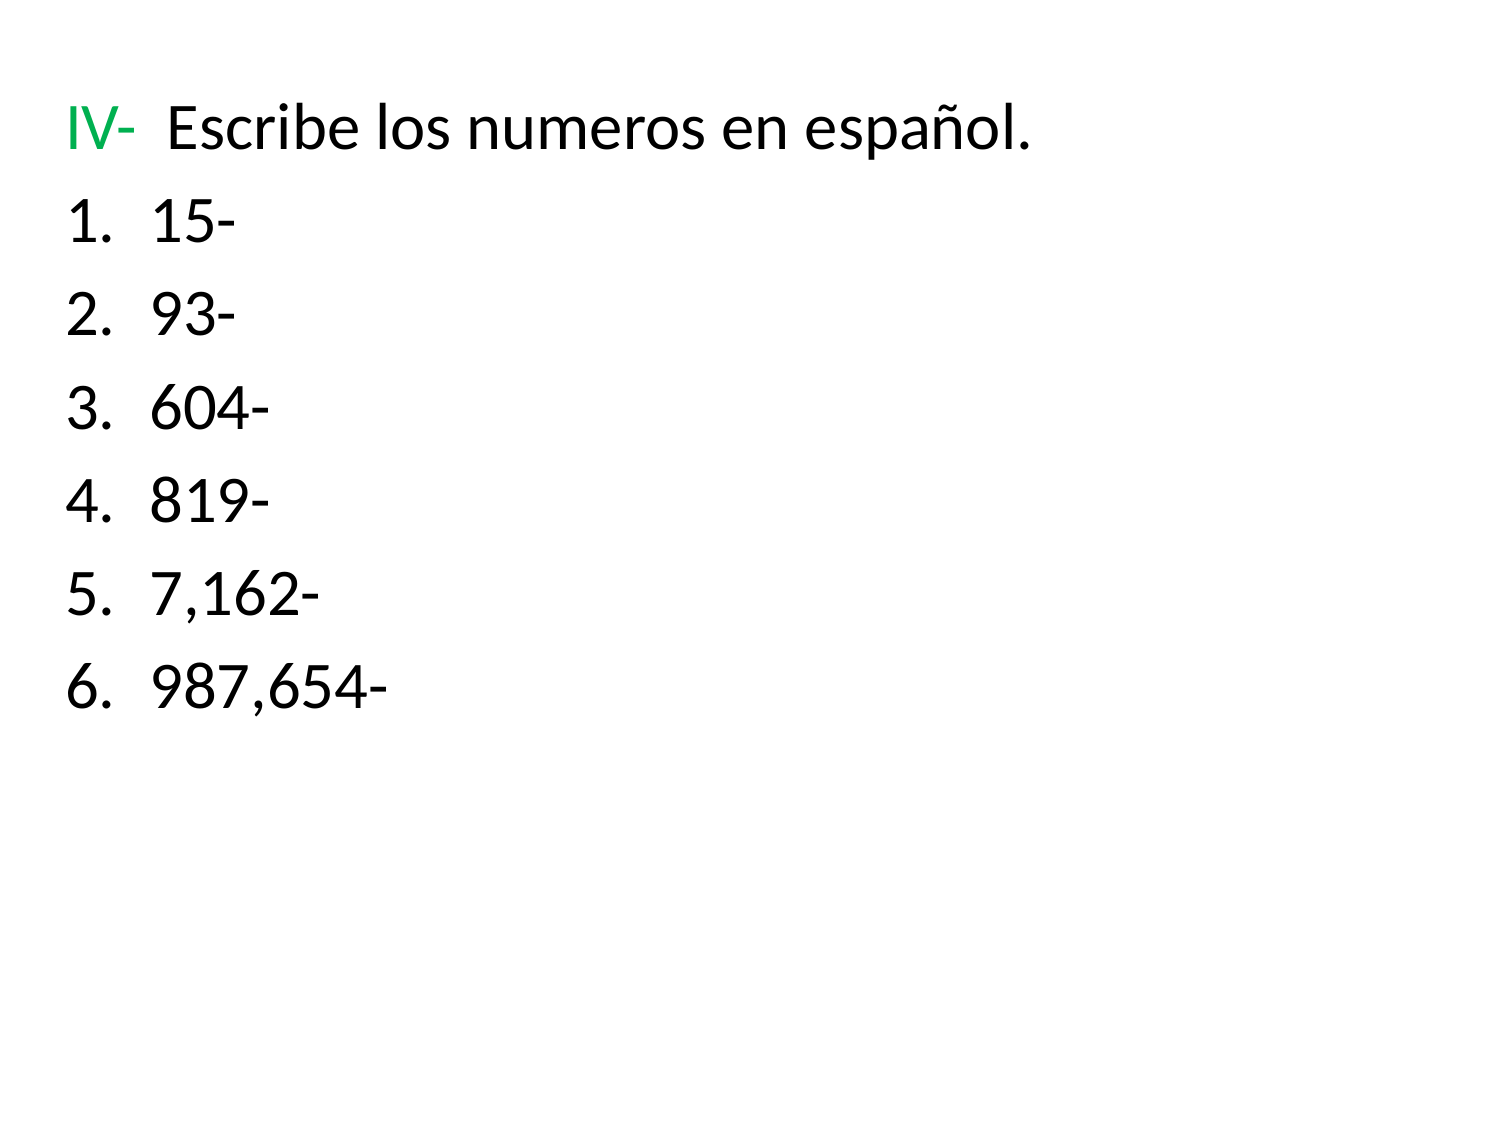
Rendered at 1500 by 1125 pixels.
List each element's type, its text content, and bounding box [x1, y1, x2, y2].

list IV- Escribe los numeros en español. 15- 93- 604- 819- 7,162- 987,654- [50, 75, 1463, 1088]
